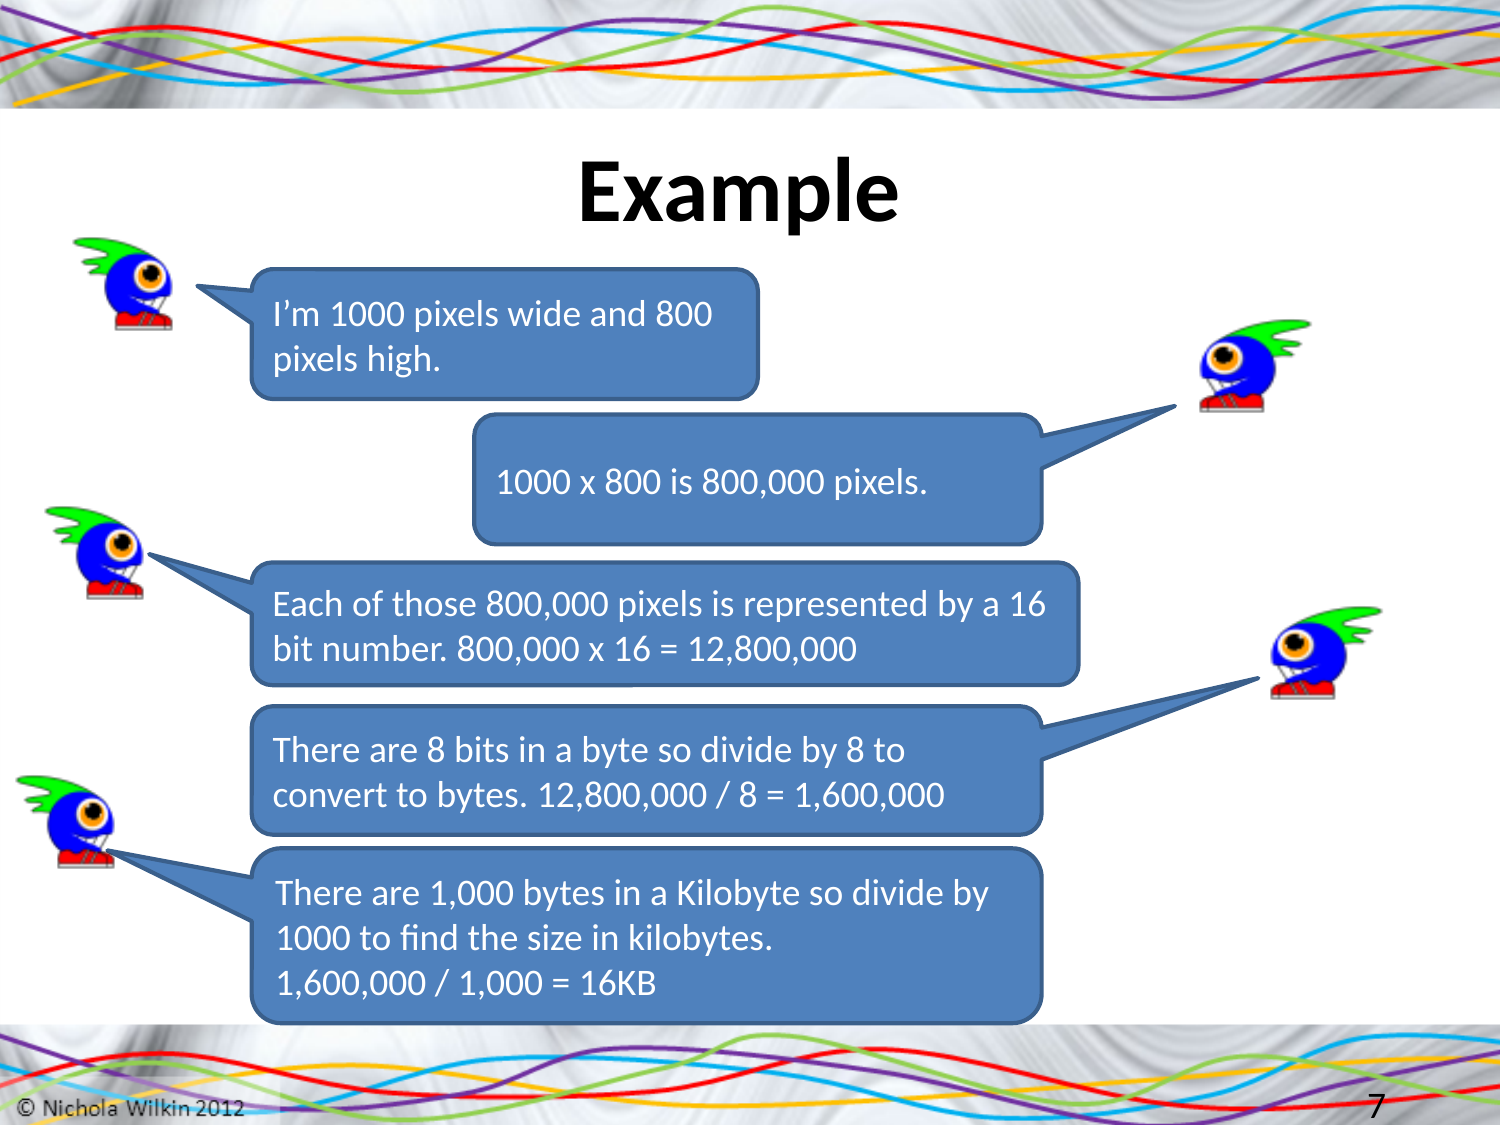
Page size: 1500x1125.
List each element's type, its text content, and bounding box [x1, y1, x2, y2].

text_box I’m 1000 pixels wide and 800 pixels high. [195, 267, 761, 402]
picture [0, 0, 1500, 1125]
text_box There are 1,000 bytes in a Kilobyte so divide by 1000 to find the size in kilobytes. 1,600,000 / 1,000 = 16KB [122, 846, 1044, 1026]
text_box Each of those 800,000 pixels is represented by a 16 bit number. 800,000 x 16 = 12,800,000 [150, 552, 1081, 688]
text_box There are 8 bits in a byte so divide by 8 to convert to bytes. 12,800,000 / 8 = 1,600,000 [249, 676, 1261, 837]
title Example [75, 113, 1425, 256]
text_box 1000 x 800 is 800,000 pixels. [472, 403, 1177, 547]
slide_number 7 [1352, 1074, 1465, 1125]
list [69, 232, 175, 334]
